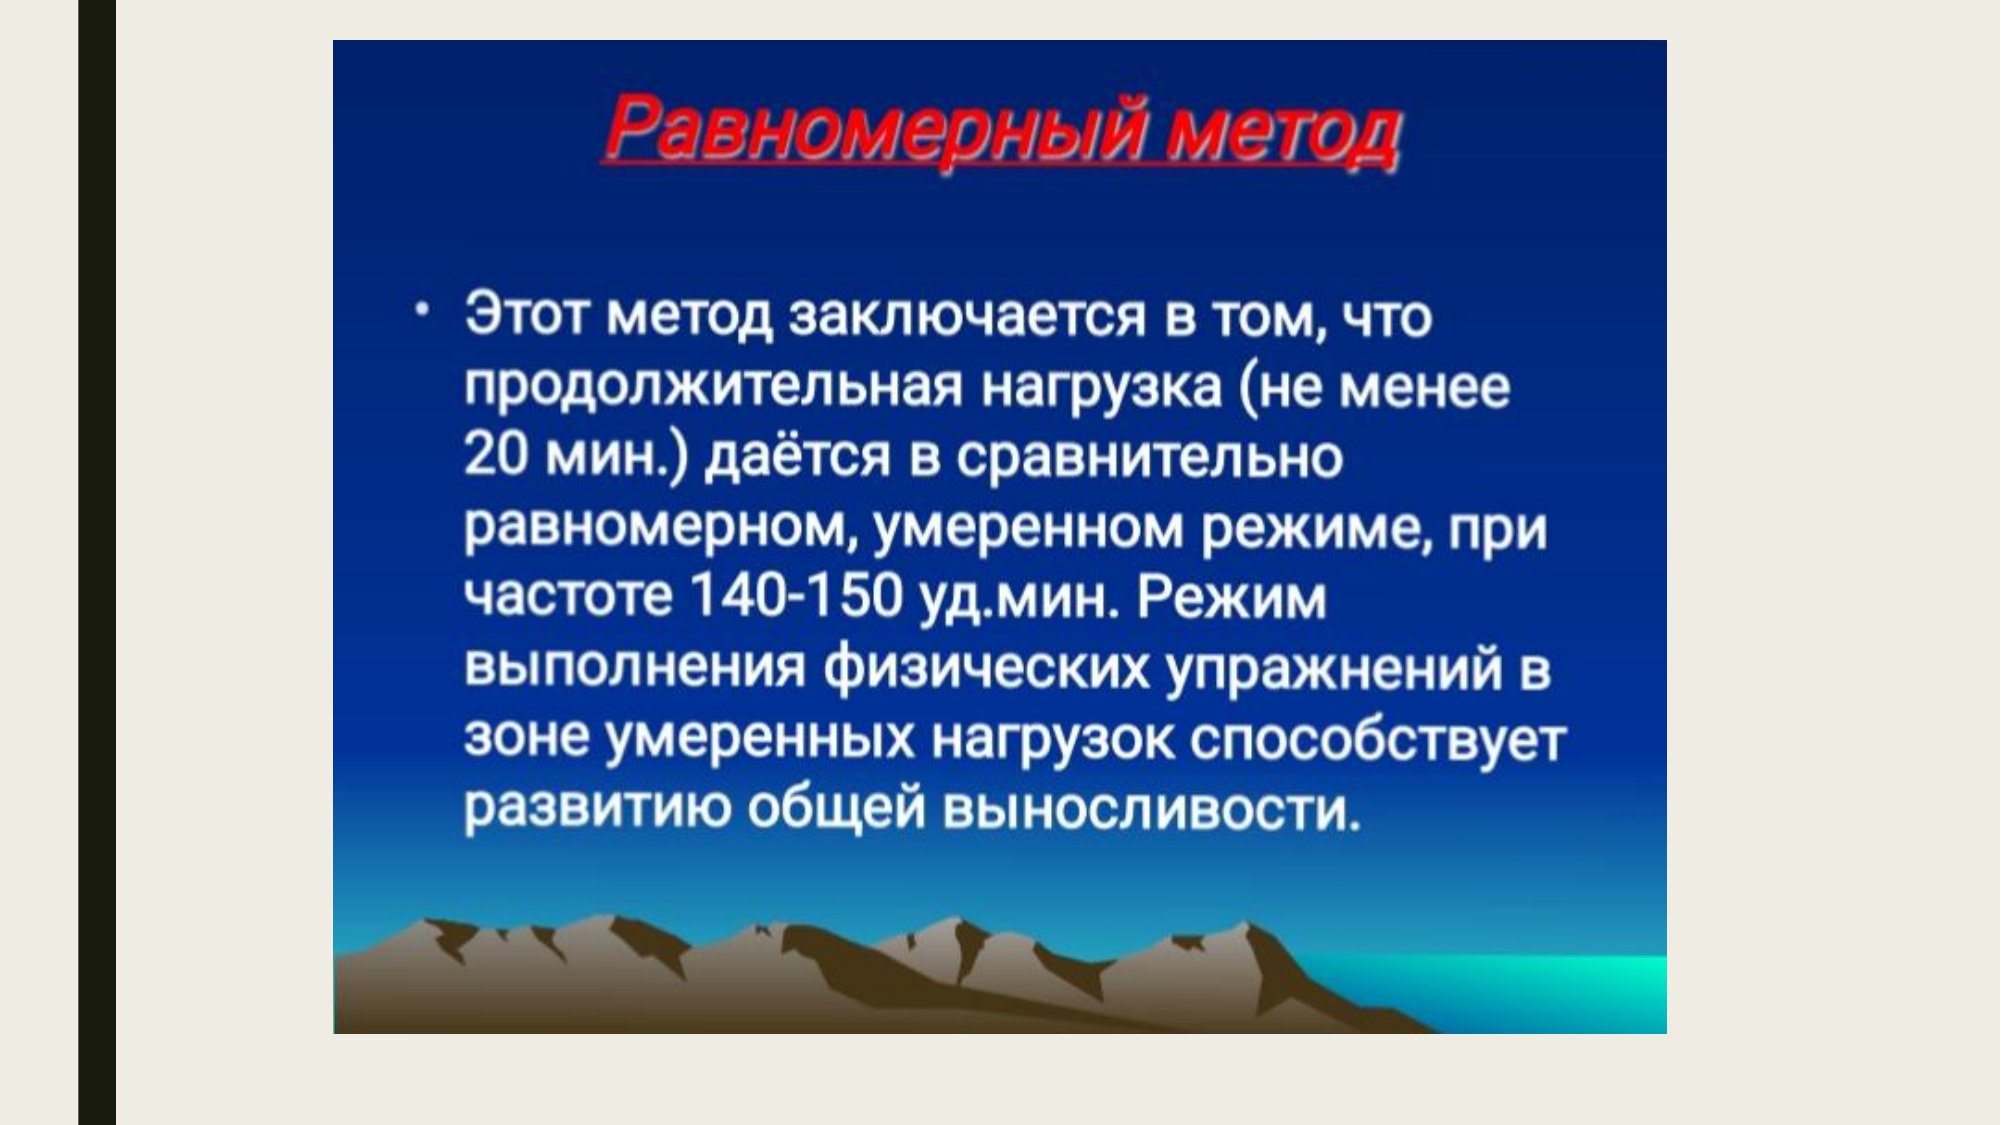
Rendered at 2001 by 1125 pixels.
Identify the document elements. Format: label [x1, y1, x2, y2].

list [333, 40, 1667, 1034]
